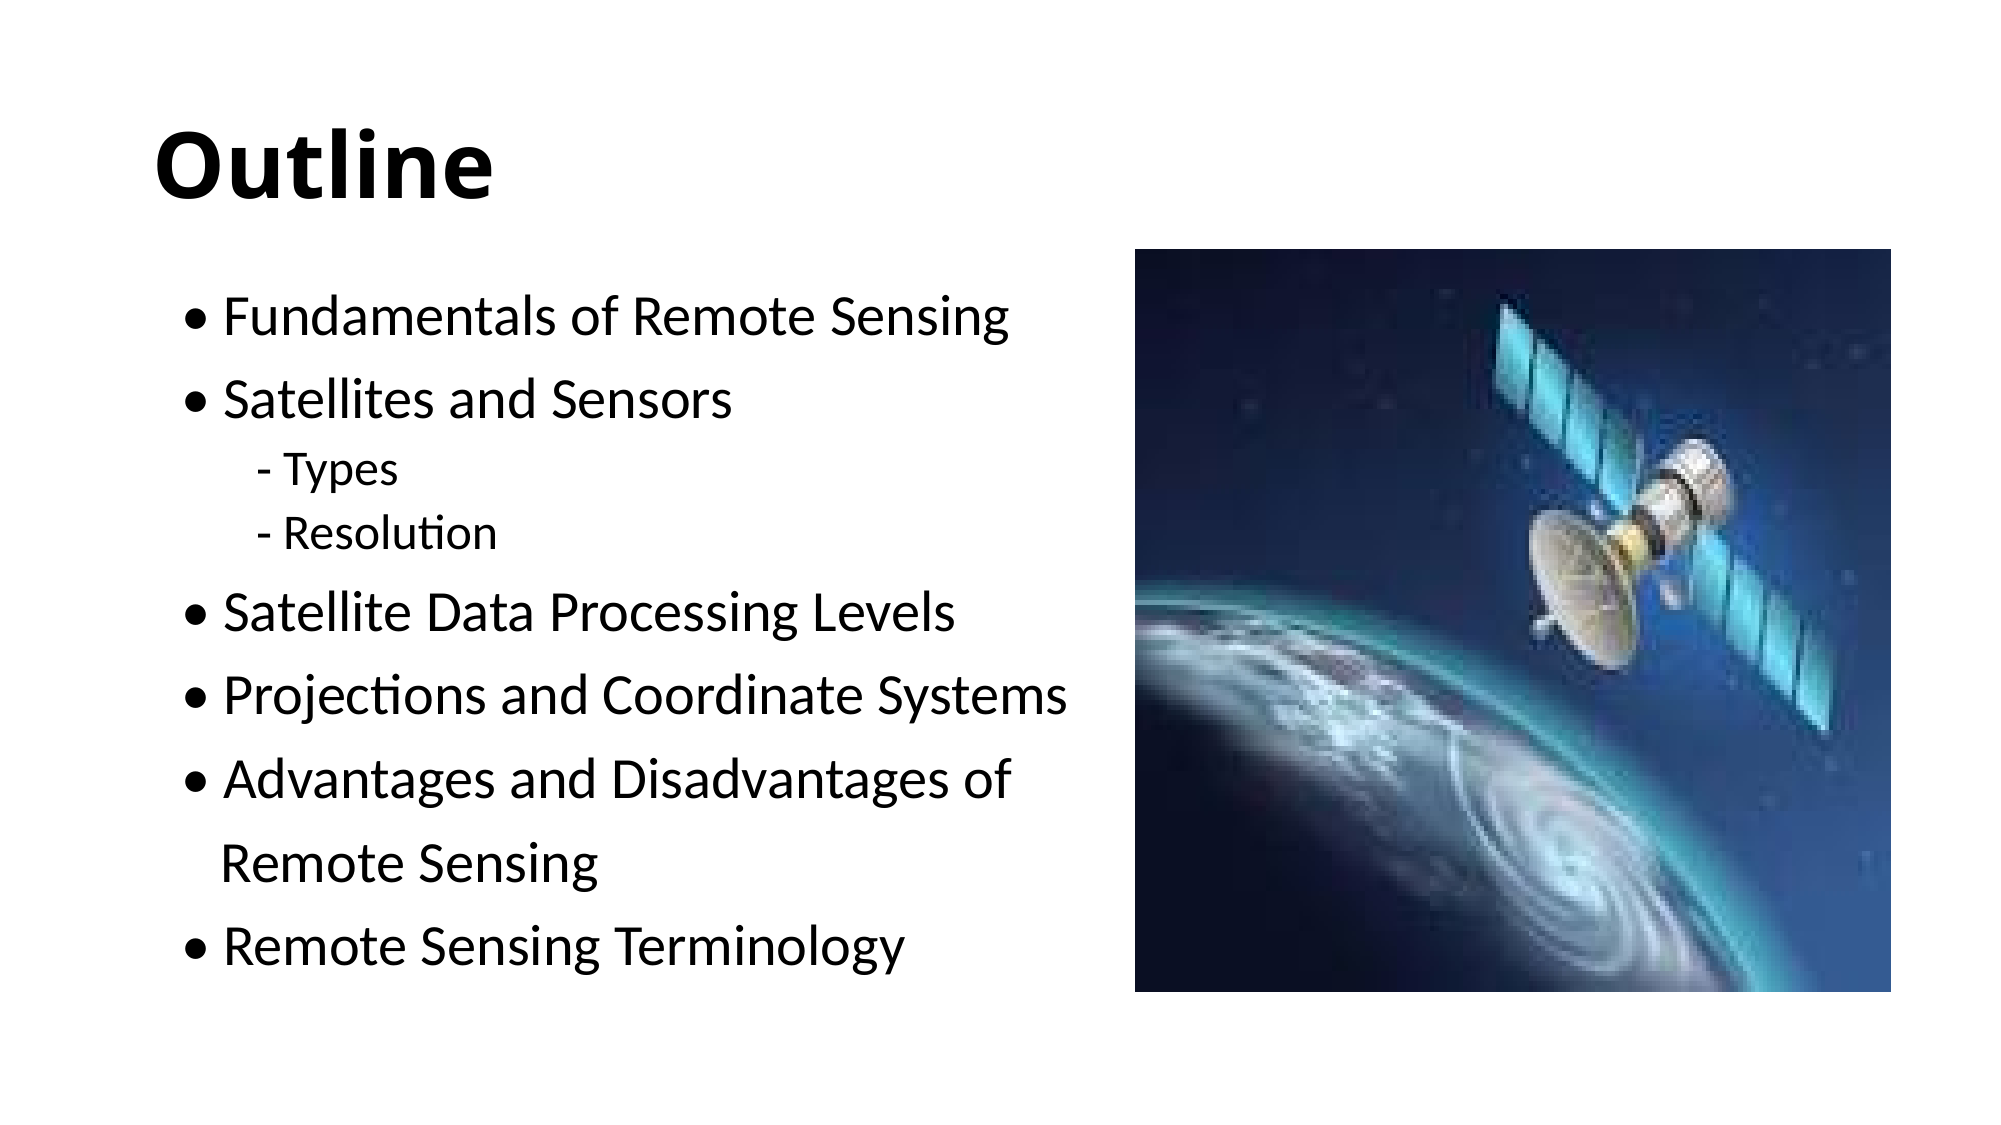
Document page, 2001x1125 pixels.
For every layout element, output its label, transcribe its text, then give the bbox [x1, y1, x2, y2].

title Outline [137, 59, 1863, 278]
picture [1135, 249, 1891, 992]
list • Fundamentals of Remote Sensing • Satellites and Sensors ⁃ Types ⁃ Resolution • Satellite Data Processing Levels • Projections and Coordinate Systems • Advantages and Disadvantages of Remote Sensing • Remote Sensing Terminology [165, 277, 1135, 992]
